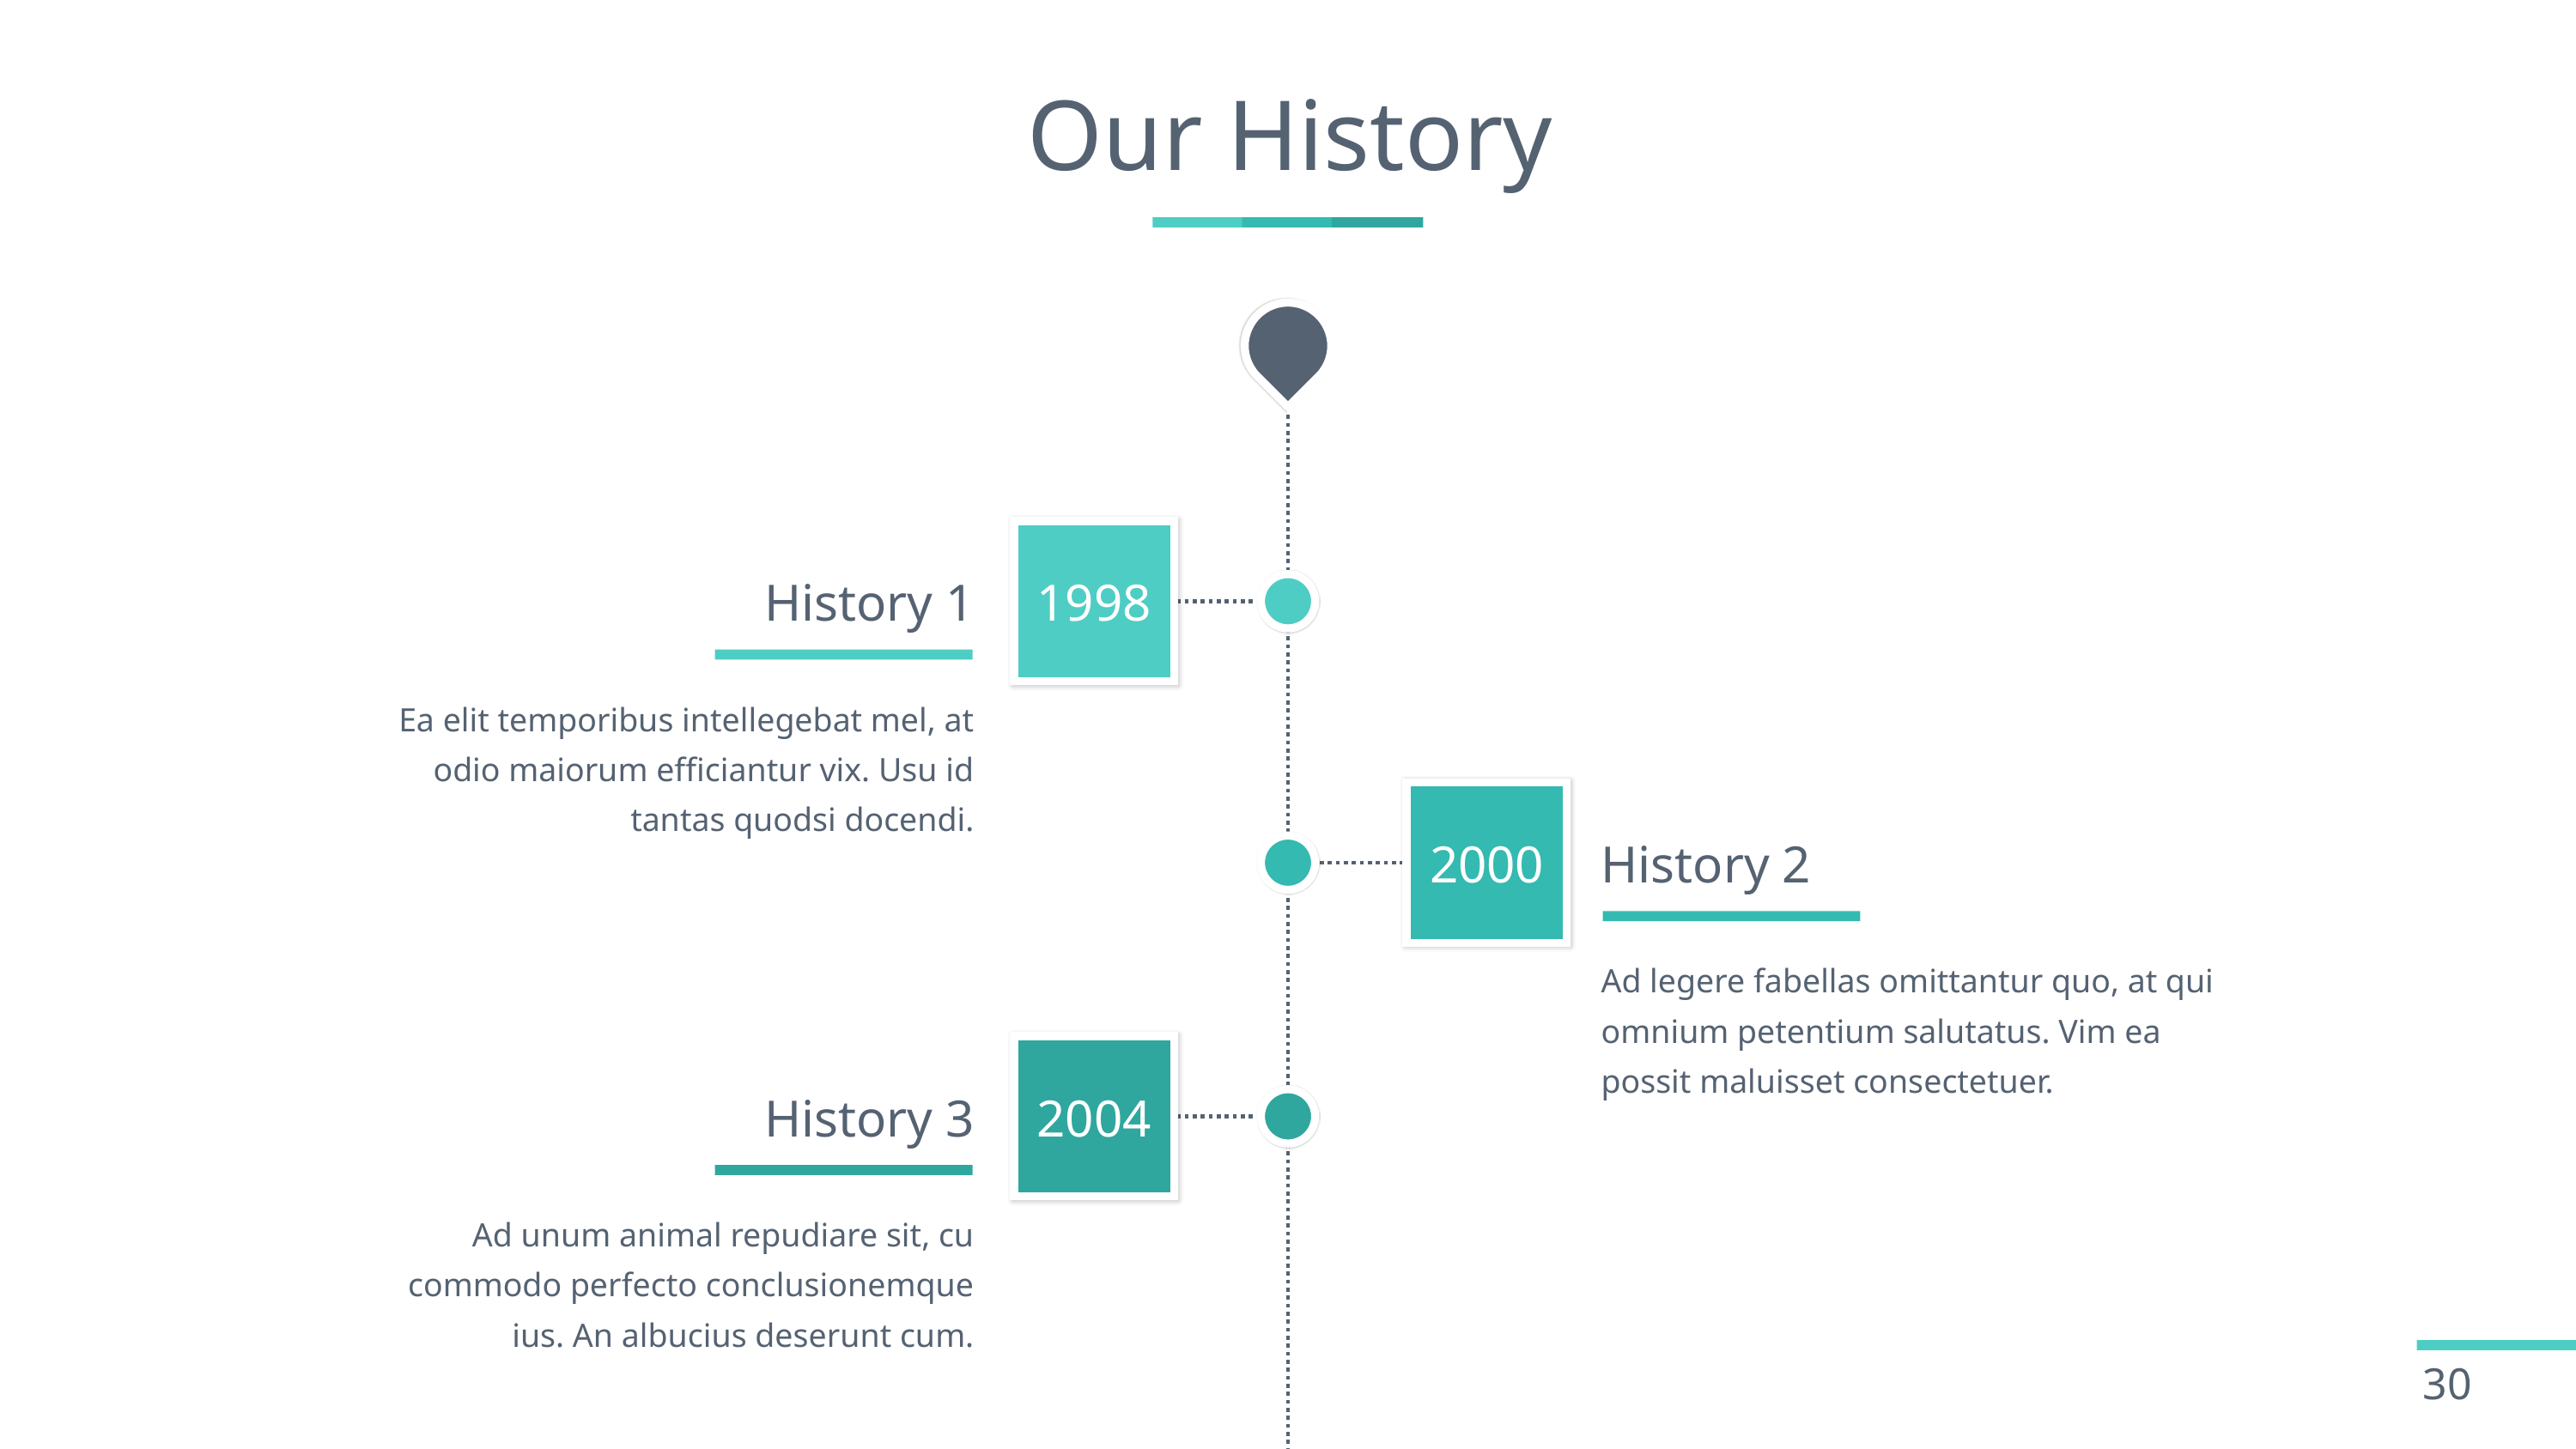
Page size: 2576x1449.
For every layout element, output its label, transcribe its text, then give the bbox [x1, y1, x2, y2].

list Ad legere fabellas omittantur quo, at qui omnium petentium salutatus. Vim ea possit maluisset consectetuer. [1588, 943, 2238, 1151]
list 1998 [1011, 549, 1177, 654]
list Ad unum animal repudiare sit, cu commodo perfecto conclusionemque ius. An albucius deserunt cum. [337, 1196, 987, 1405]
title Our History [69, 49, 2512, 230]
slide_number 30 [2409, 1351, 2576, 1421]
list 2004 [1011, 1064, 1177, 1169]
list Ea elit temporibus intellegebat mel, at odio maiorum efficiantur vix. Usu id tantas quodsi docendi. [337, 681, 987, 890]
list History 1 [337, 549, 987, 654]
list History 3 [337, 1064, 987, 1169]
list 2000 [1403, 809, 1570, 916]
list History 2 [1588, 809, 2238, 916]
